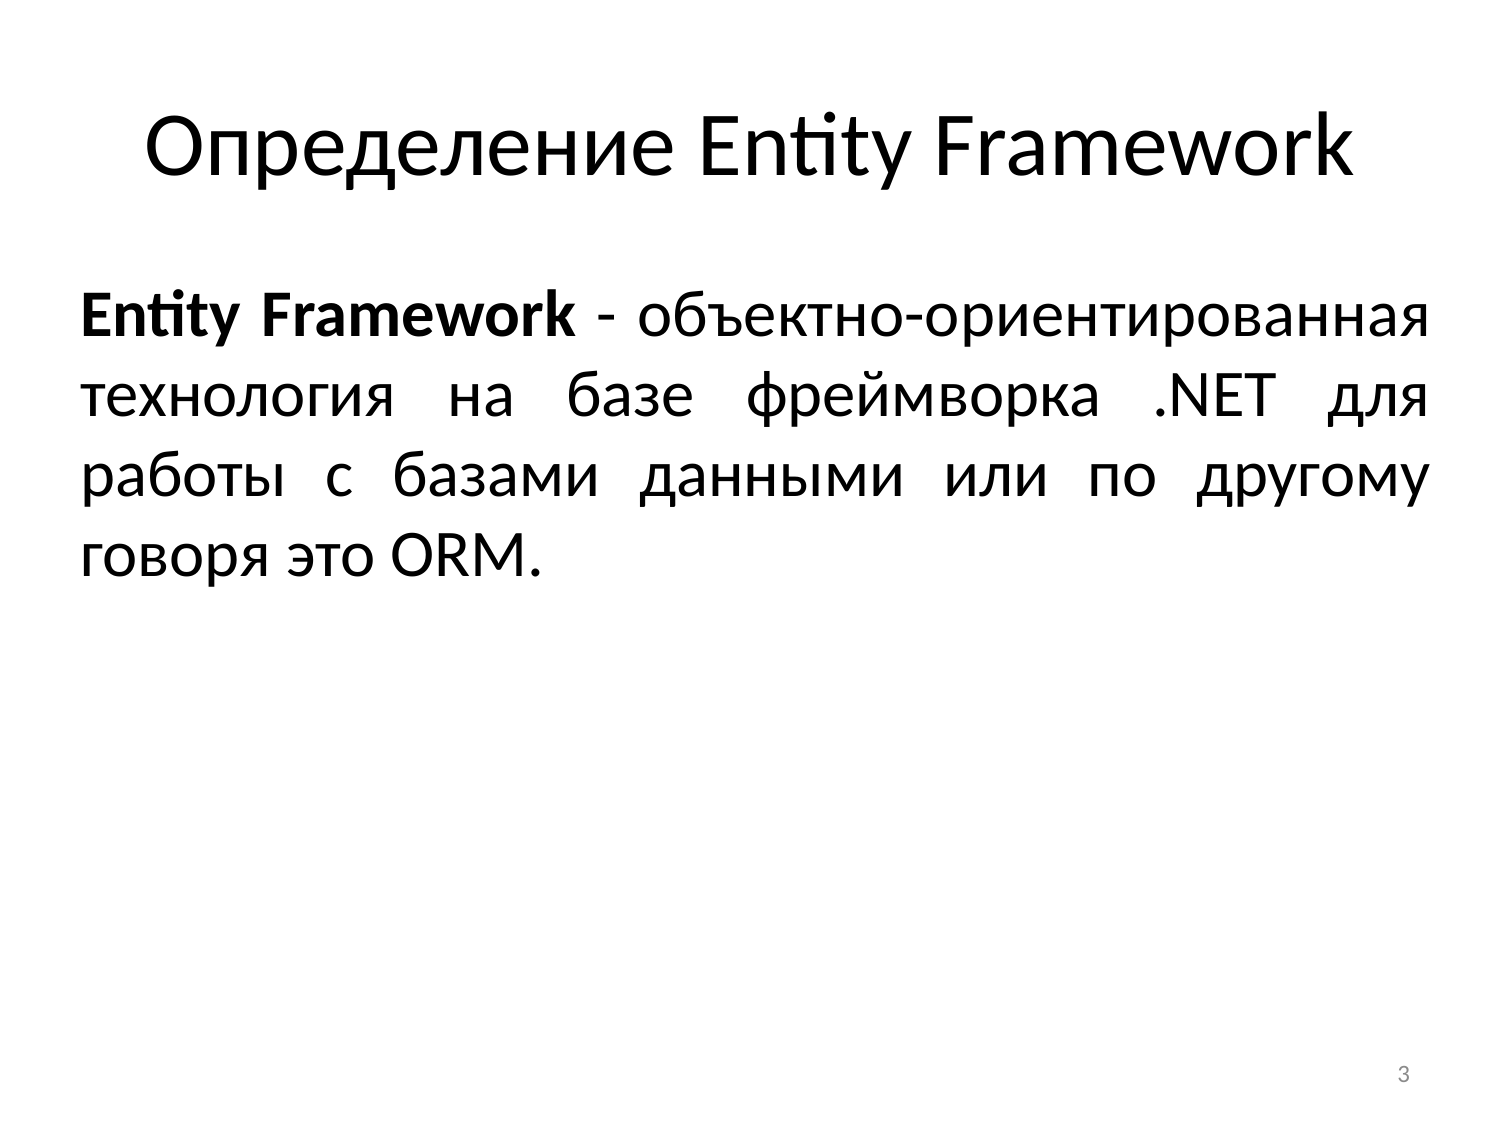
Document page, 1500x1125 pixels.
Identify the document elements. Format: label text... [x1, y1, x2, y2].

list Entity Framework - объектно-ориентированная технология на базе фреймворка .NET для работы с базами данными или по другому говоря это ORM. [64, 262, 1447, 1005]
slide_number 3 [1074, 1042, 1425, 1103]
title Определение Entity Framework [75, 45, 1425, 233]
